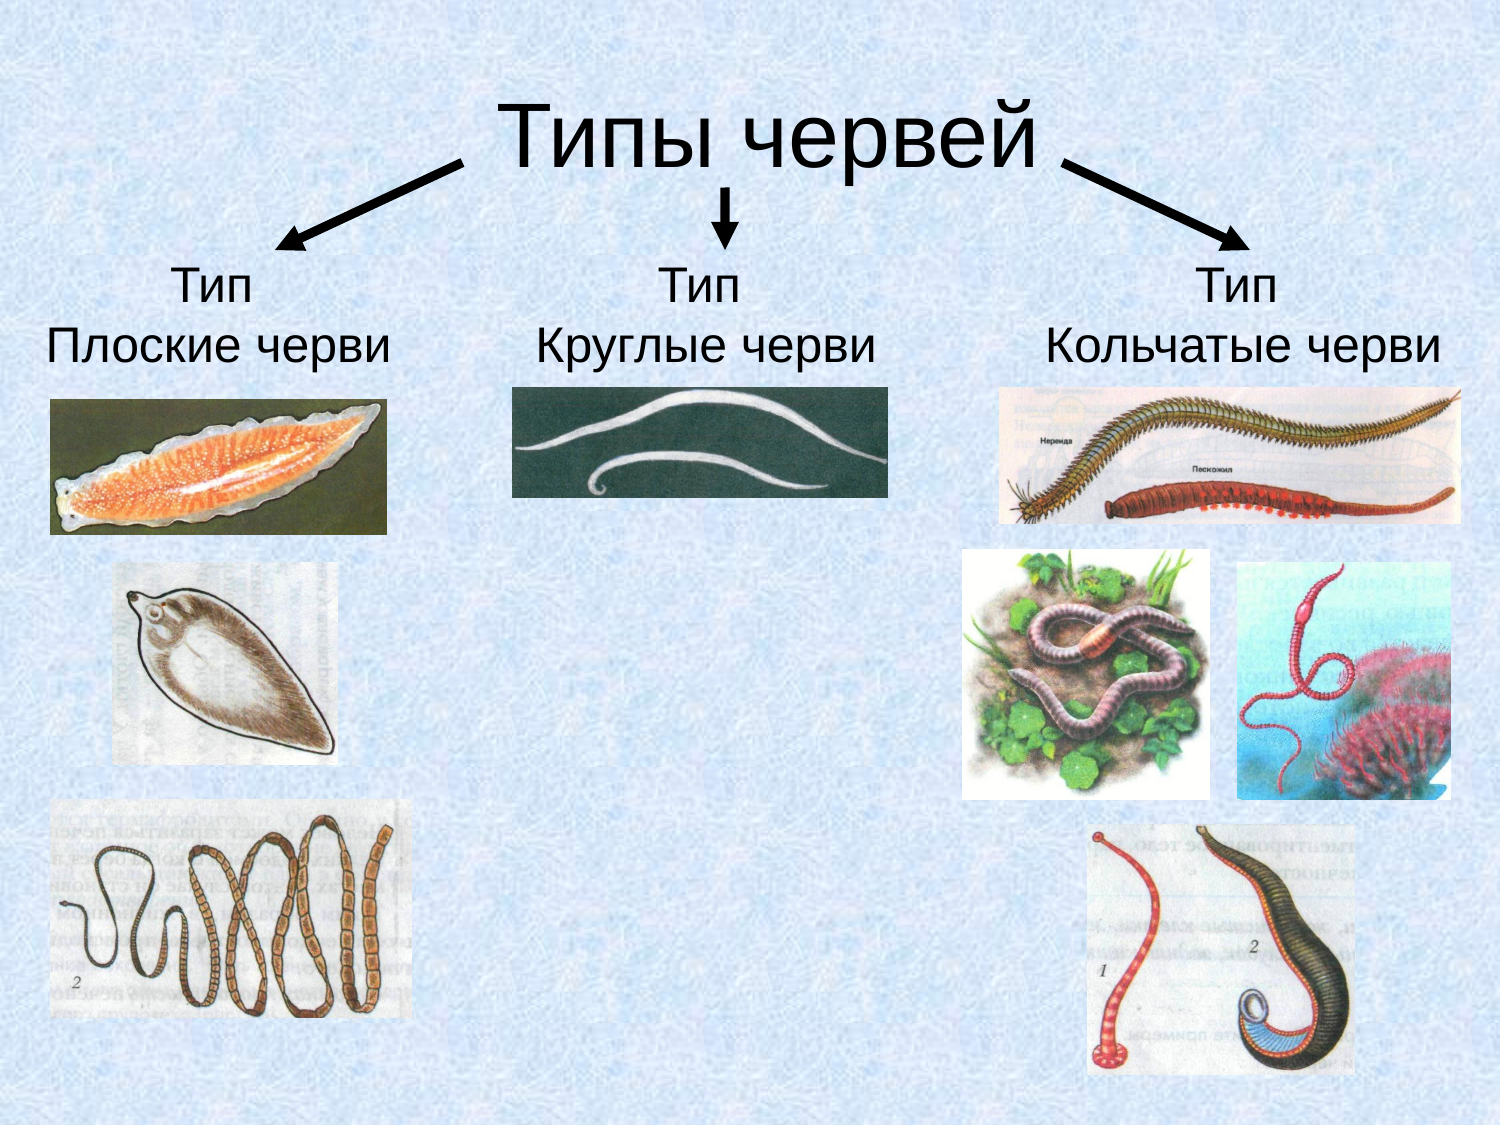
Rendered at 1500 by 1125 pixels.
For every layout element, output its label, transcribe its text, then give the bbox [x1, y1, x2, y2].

text_box [274, 162, 463, 251]
text_box Тип Кольчатые черви [1012, 262, 1475, 363]
text_box Тип Круглые черви [500, 262, 913, 363]
title Типы червей [424, 37, 1113, 226]
text_box [718, 187, 732, 250]
text_box [1062, 162, 1250, 251]
picture [0, 0, 1500, 1125]
text_box Тип Плоские черви [24, 262, 413, 363]
